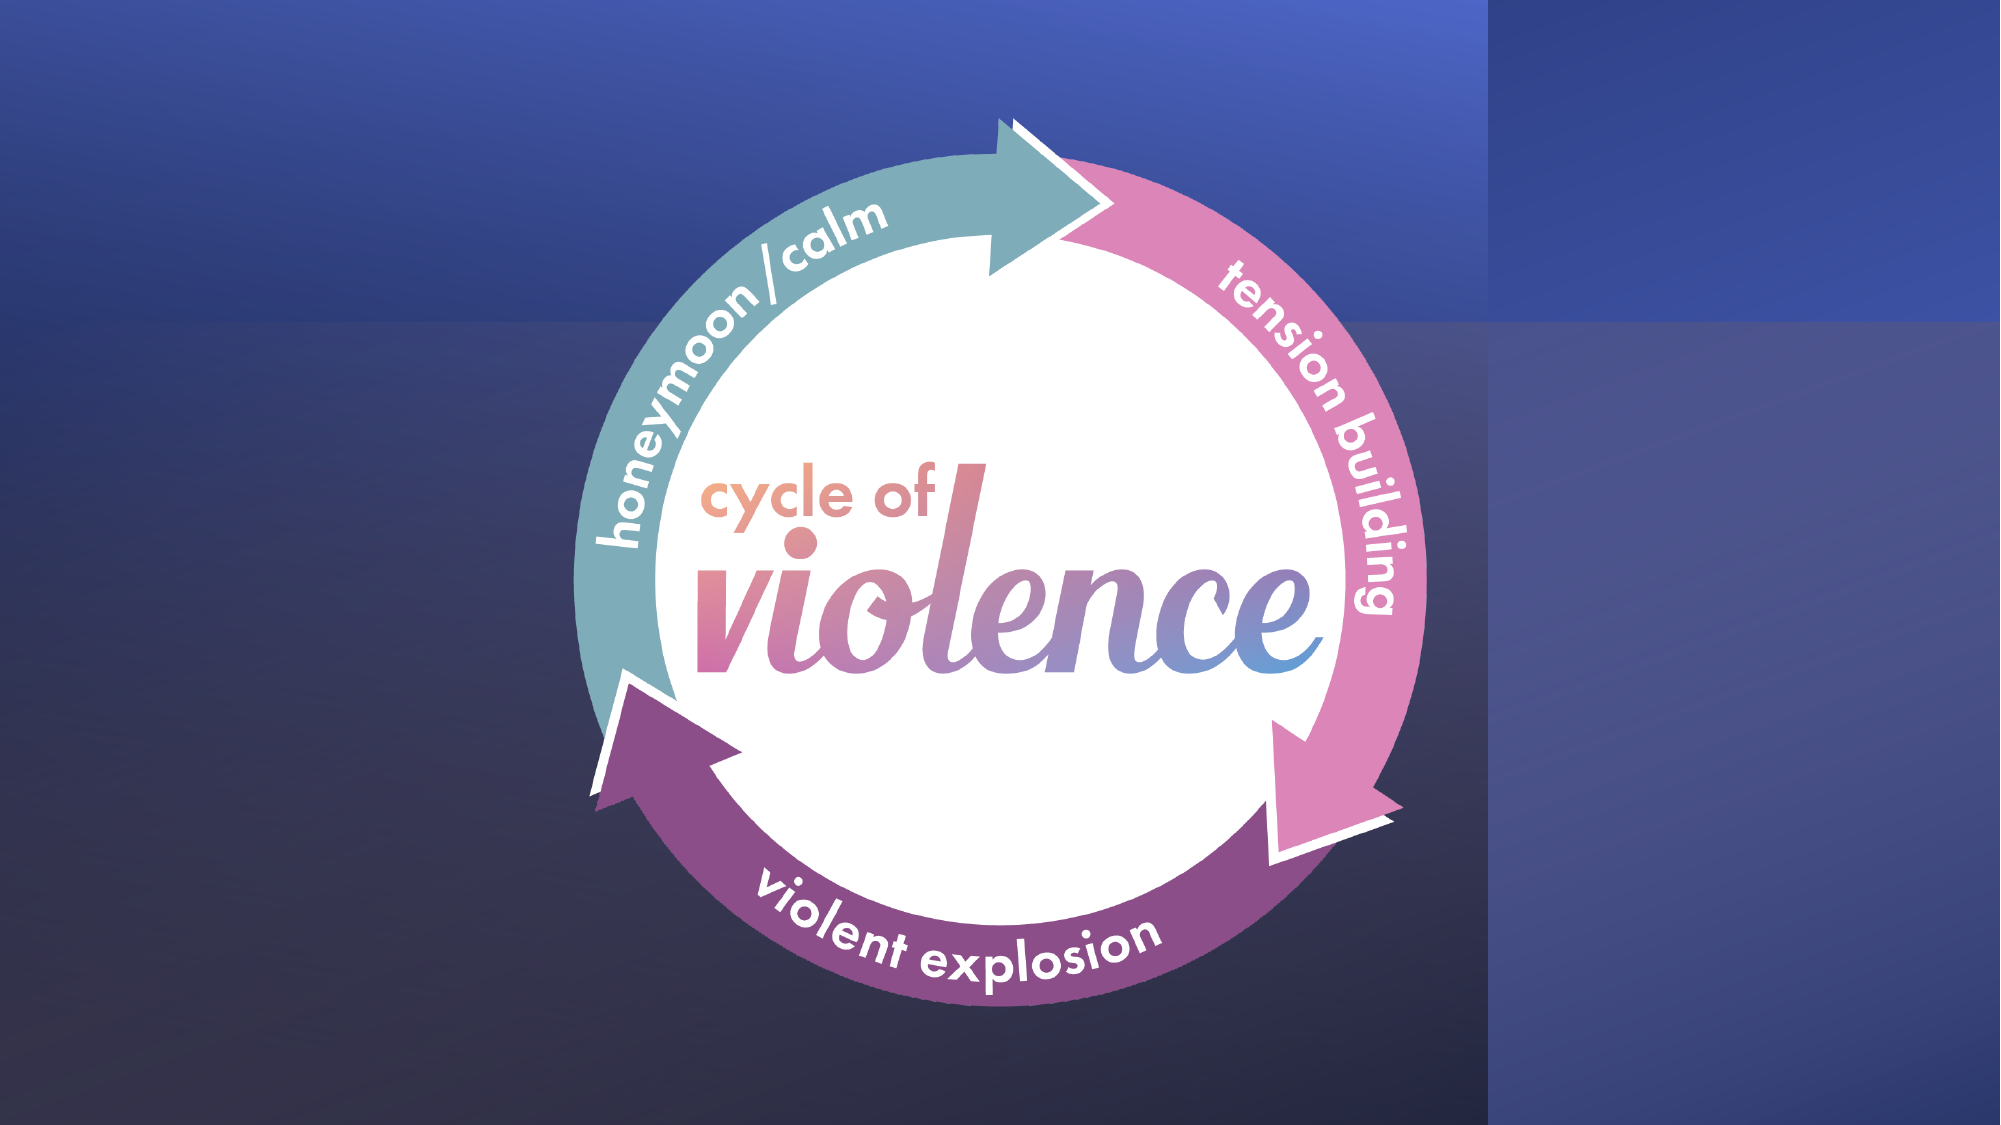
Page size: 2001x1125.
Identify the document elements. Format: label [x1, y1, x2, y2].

text_box [1489, 0, 2000, 321]
text_box [0, 321, 2000, 1125]
picture [512, 74, 1488, 1050]
text_box [0, 0, 1489, 321]
